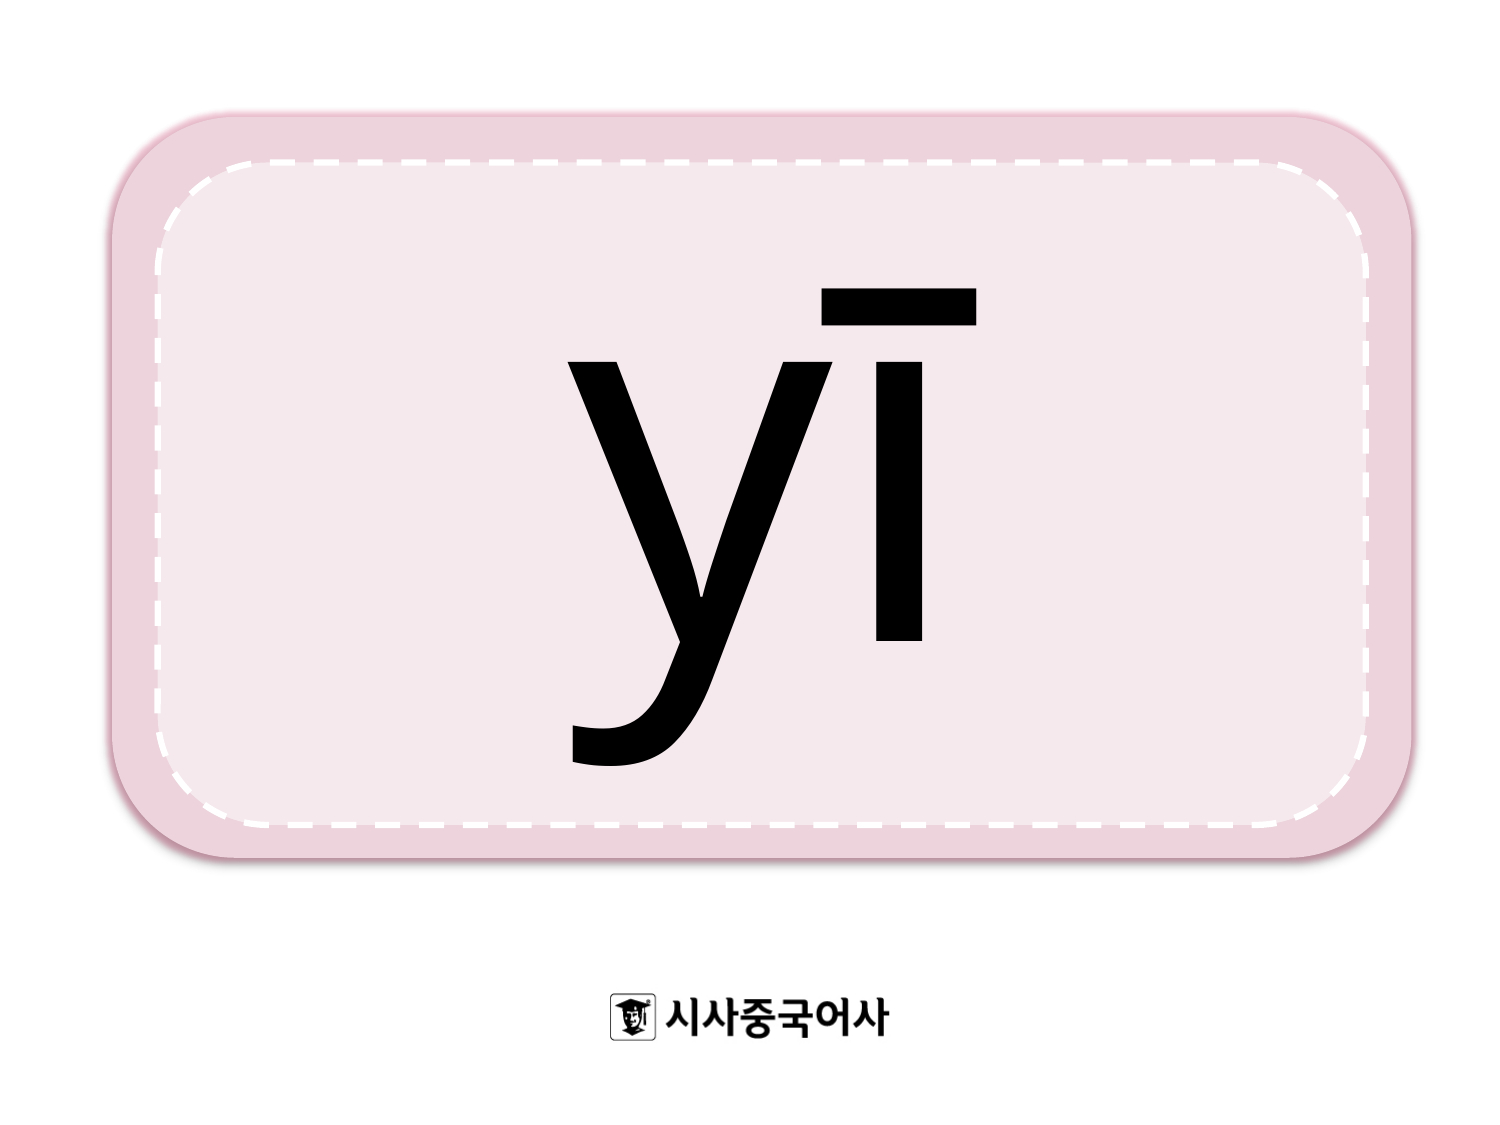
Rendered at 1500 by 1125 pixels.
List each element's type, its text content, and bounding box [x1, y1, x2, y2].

text_box yī [162, 101, 1371, 765]
picture [602, 987, 898, 1047]
